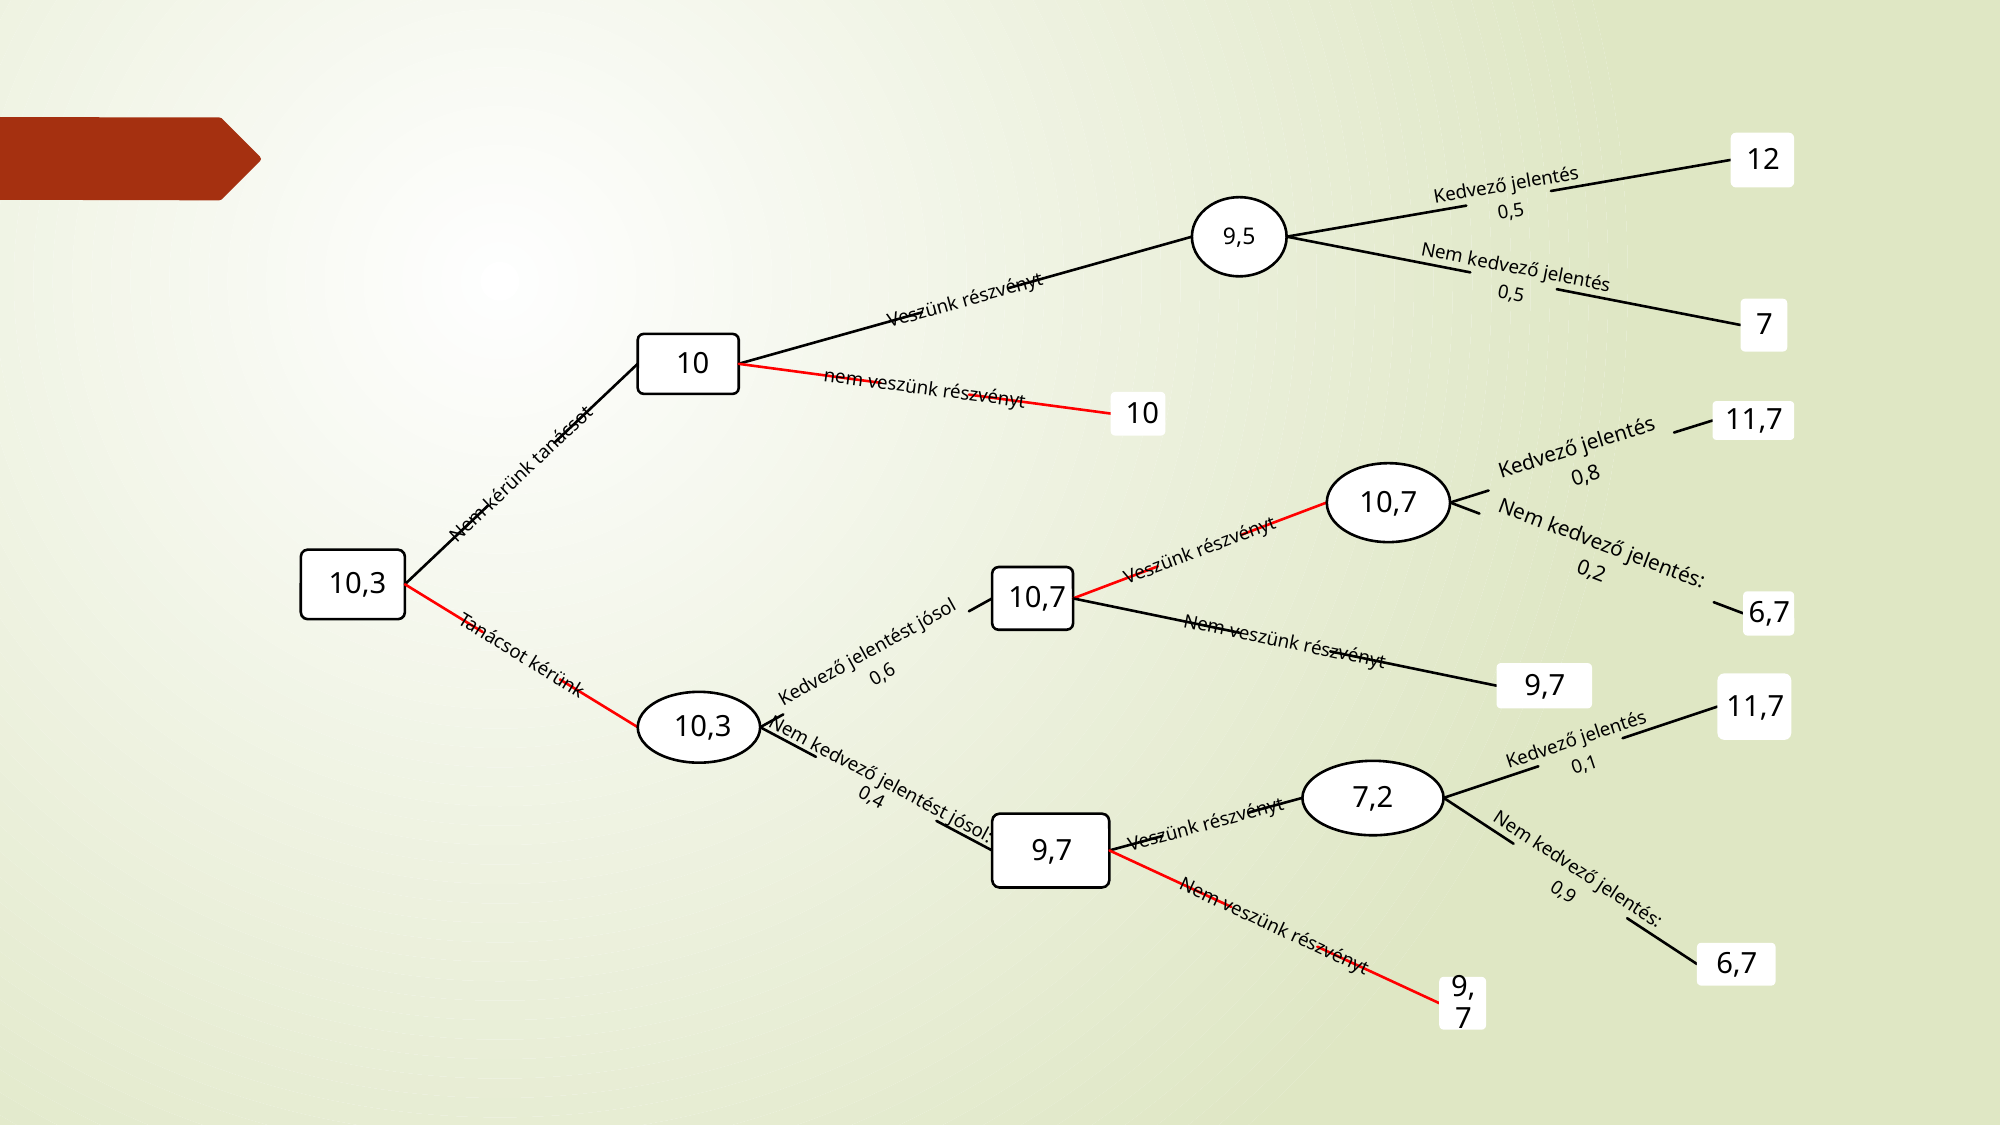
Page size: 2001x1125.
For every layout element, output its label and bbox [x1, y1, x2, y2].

list [300, 132, 1795, 1049]
